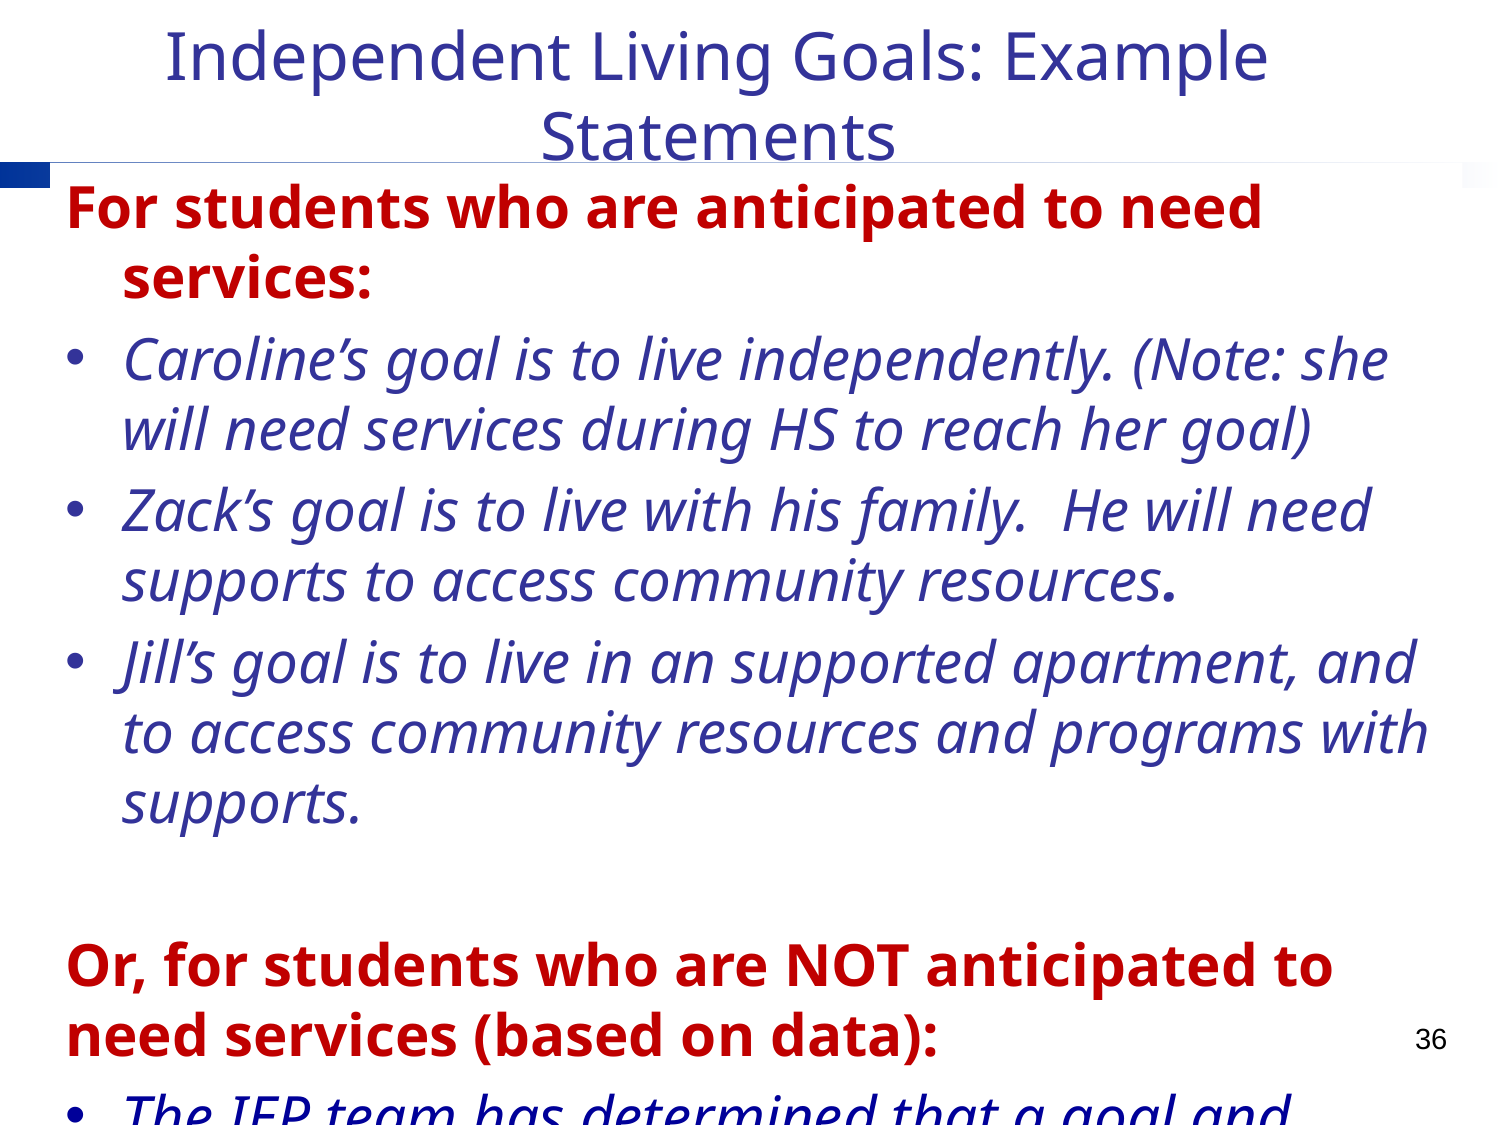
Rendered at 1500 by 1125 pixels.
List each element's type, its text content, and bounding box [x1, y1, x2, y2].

slide_number 36 [1387, 1012, 1463, 1091]
title Independent Living Goals: Example Statements [37, 37, 1400, 150]
list For students who are anticipated to need services: Caroline’s goal is to live independently. (Note: she will need services during HS to reach her goal) Zack’s goal is to live with his family. He will need supports to access community resources. Jill’s goal is to live in an supported apartment, and to access community resources and programs with supports. Or, for students who are NOT anticipated to need services (based on data): The IEP team has determined that a goal and services in this area are not needed at this time. [50, 162, 1463, 1038]
